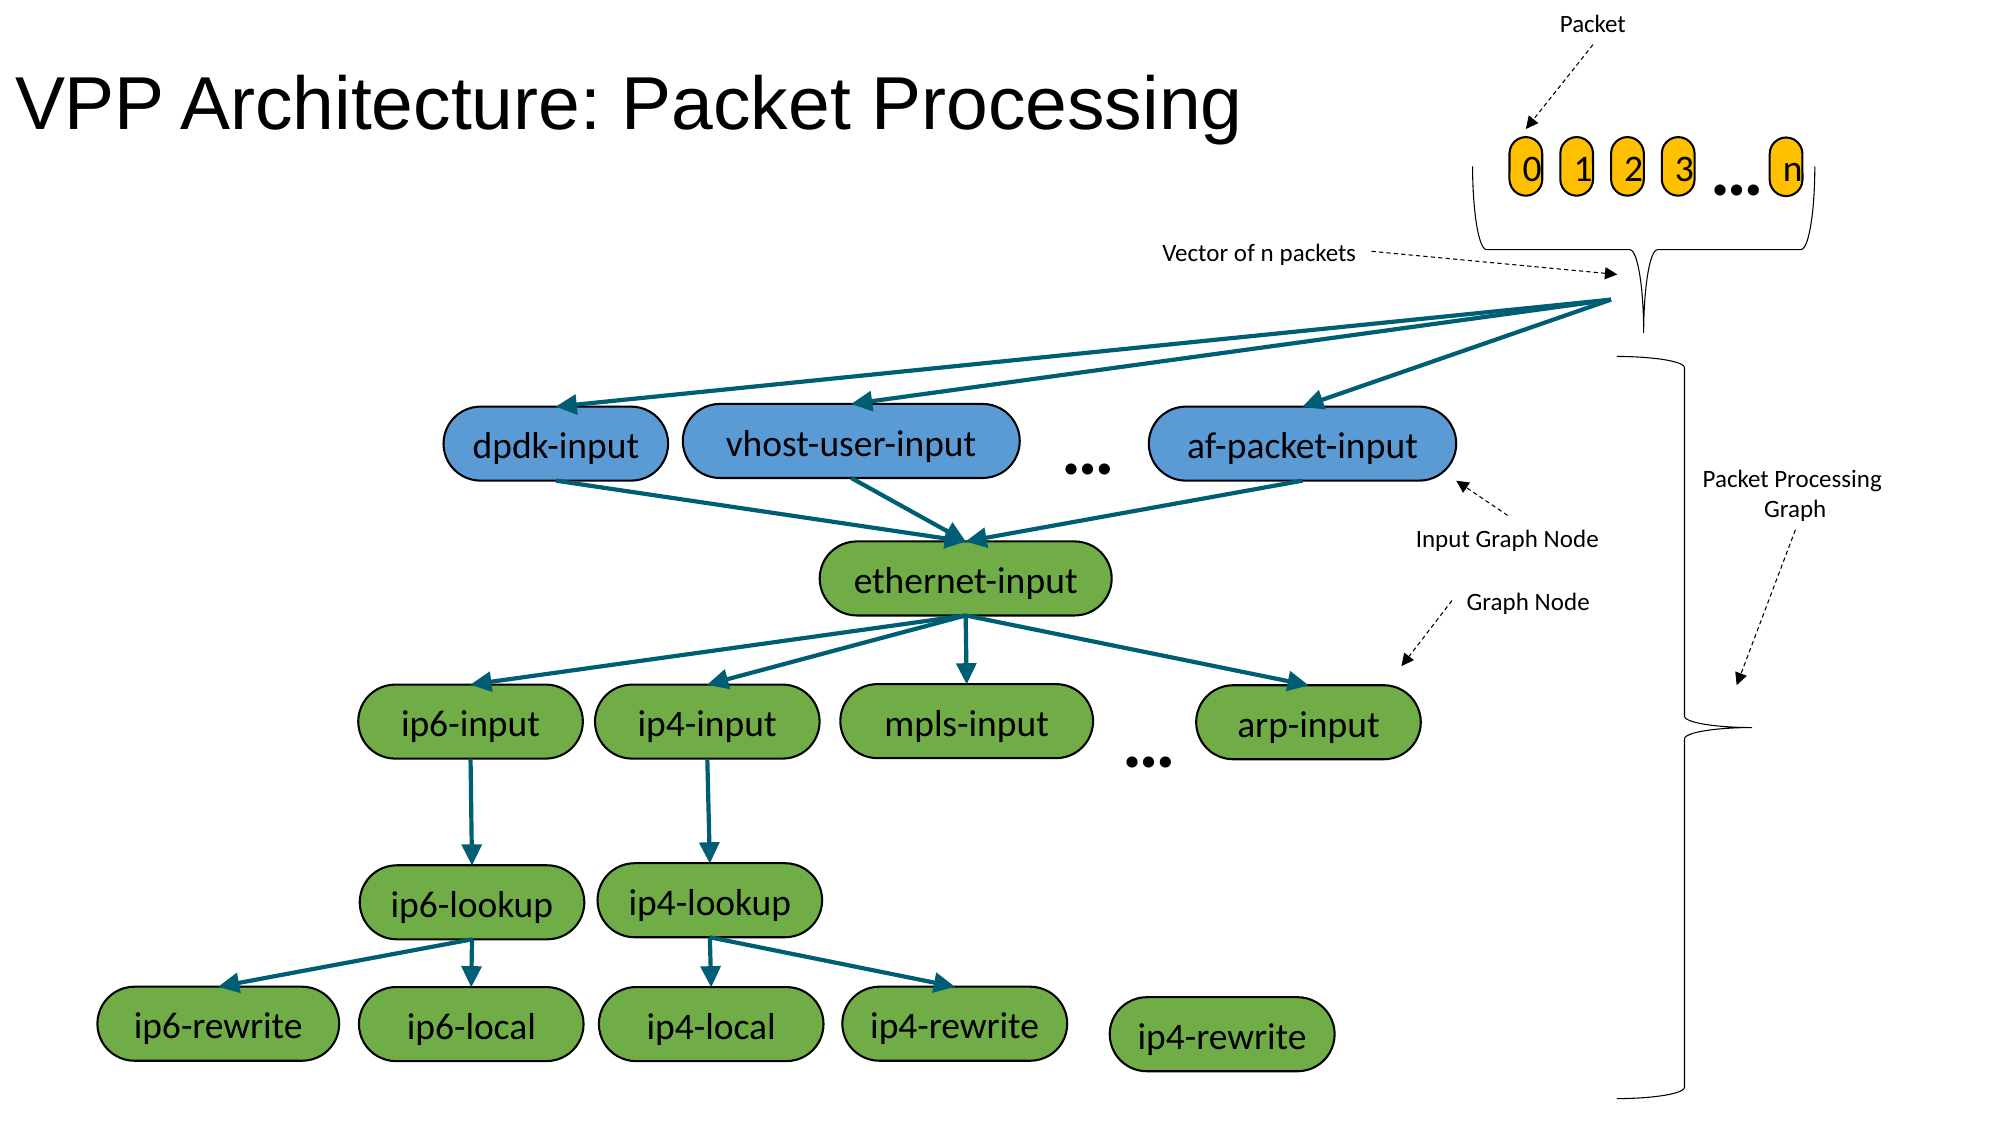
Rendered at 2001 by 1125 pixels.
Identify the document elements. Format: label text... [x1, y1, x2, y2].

text_box ip4-local [597, 986, 825, 1063]
text_box Input Graph Node [1401, 515, 1615, 561]
text_box Packet [1545, 0, 1641, 45]
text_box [1509, 113, 1803, 220]
text_box ip4-lookup [596, 862, 824, 939]
text_box Vector of n packets [1147, 229, 1372, 274]
text_box dpdk-input [442, 405, 670, 482]
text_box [1456, 480, 1508, 516]
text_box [712, 937, 955, 987]
text_box ethernet-input [818, 542, 1113, 615]
text_box mpls-input [839, 685, 1095, 760]
text_box Graph Node [1451, 578, 1606, 623]
text_box … [1047, 407, 1131, 480]
text_box [1472, 166, 1816, 333]
text_box [1616, 355, 1753, 1100]
text_box arp-input [1195, 684, 1422, 761]
text_box Packet Processing Graph [1687, 455, 1903, 530]
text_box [218, 939, 471, 987]
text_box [555, 299, 1611, 407]
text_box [470, 615, 707, 685]
text_box af-packet-input [1147, 407, 1458, 482]
text_box vhost-user-input [681, 407, 1021, 480]
text_box ip6-input [357, 683, 584, 760]
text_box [1525, 45, 1593, 113]
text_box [1736, 530, 1796, 686]
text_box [966, 480, 1303, 542]
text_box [555, 480, 966, 542]
text_box … [1108, 686, 1192, 791]
text_box ip6-lookup [358, 864, 586, 941]
title VPP Architecture: Packet Processing [0, 24, 1366, 186]
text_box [965, 615, 1309, 686]
text_box ip6-rewrite [96, 985, 341, 1062]
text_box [1372, 251, 1618, 275]
text_box ip6-local [357, 986, 585, 1063]
text_box ip4-rewrite [841, 985, 1069, 1062]
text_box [1401, 600, 1452, 667]
text_box ip4-input [593, 685, 821, 760]
text_box ip4-rewrite [1108, 996, 1336, 1073]
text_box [707, 615, 965, 685]
